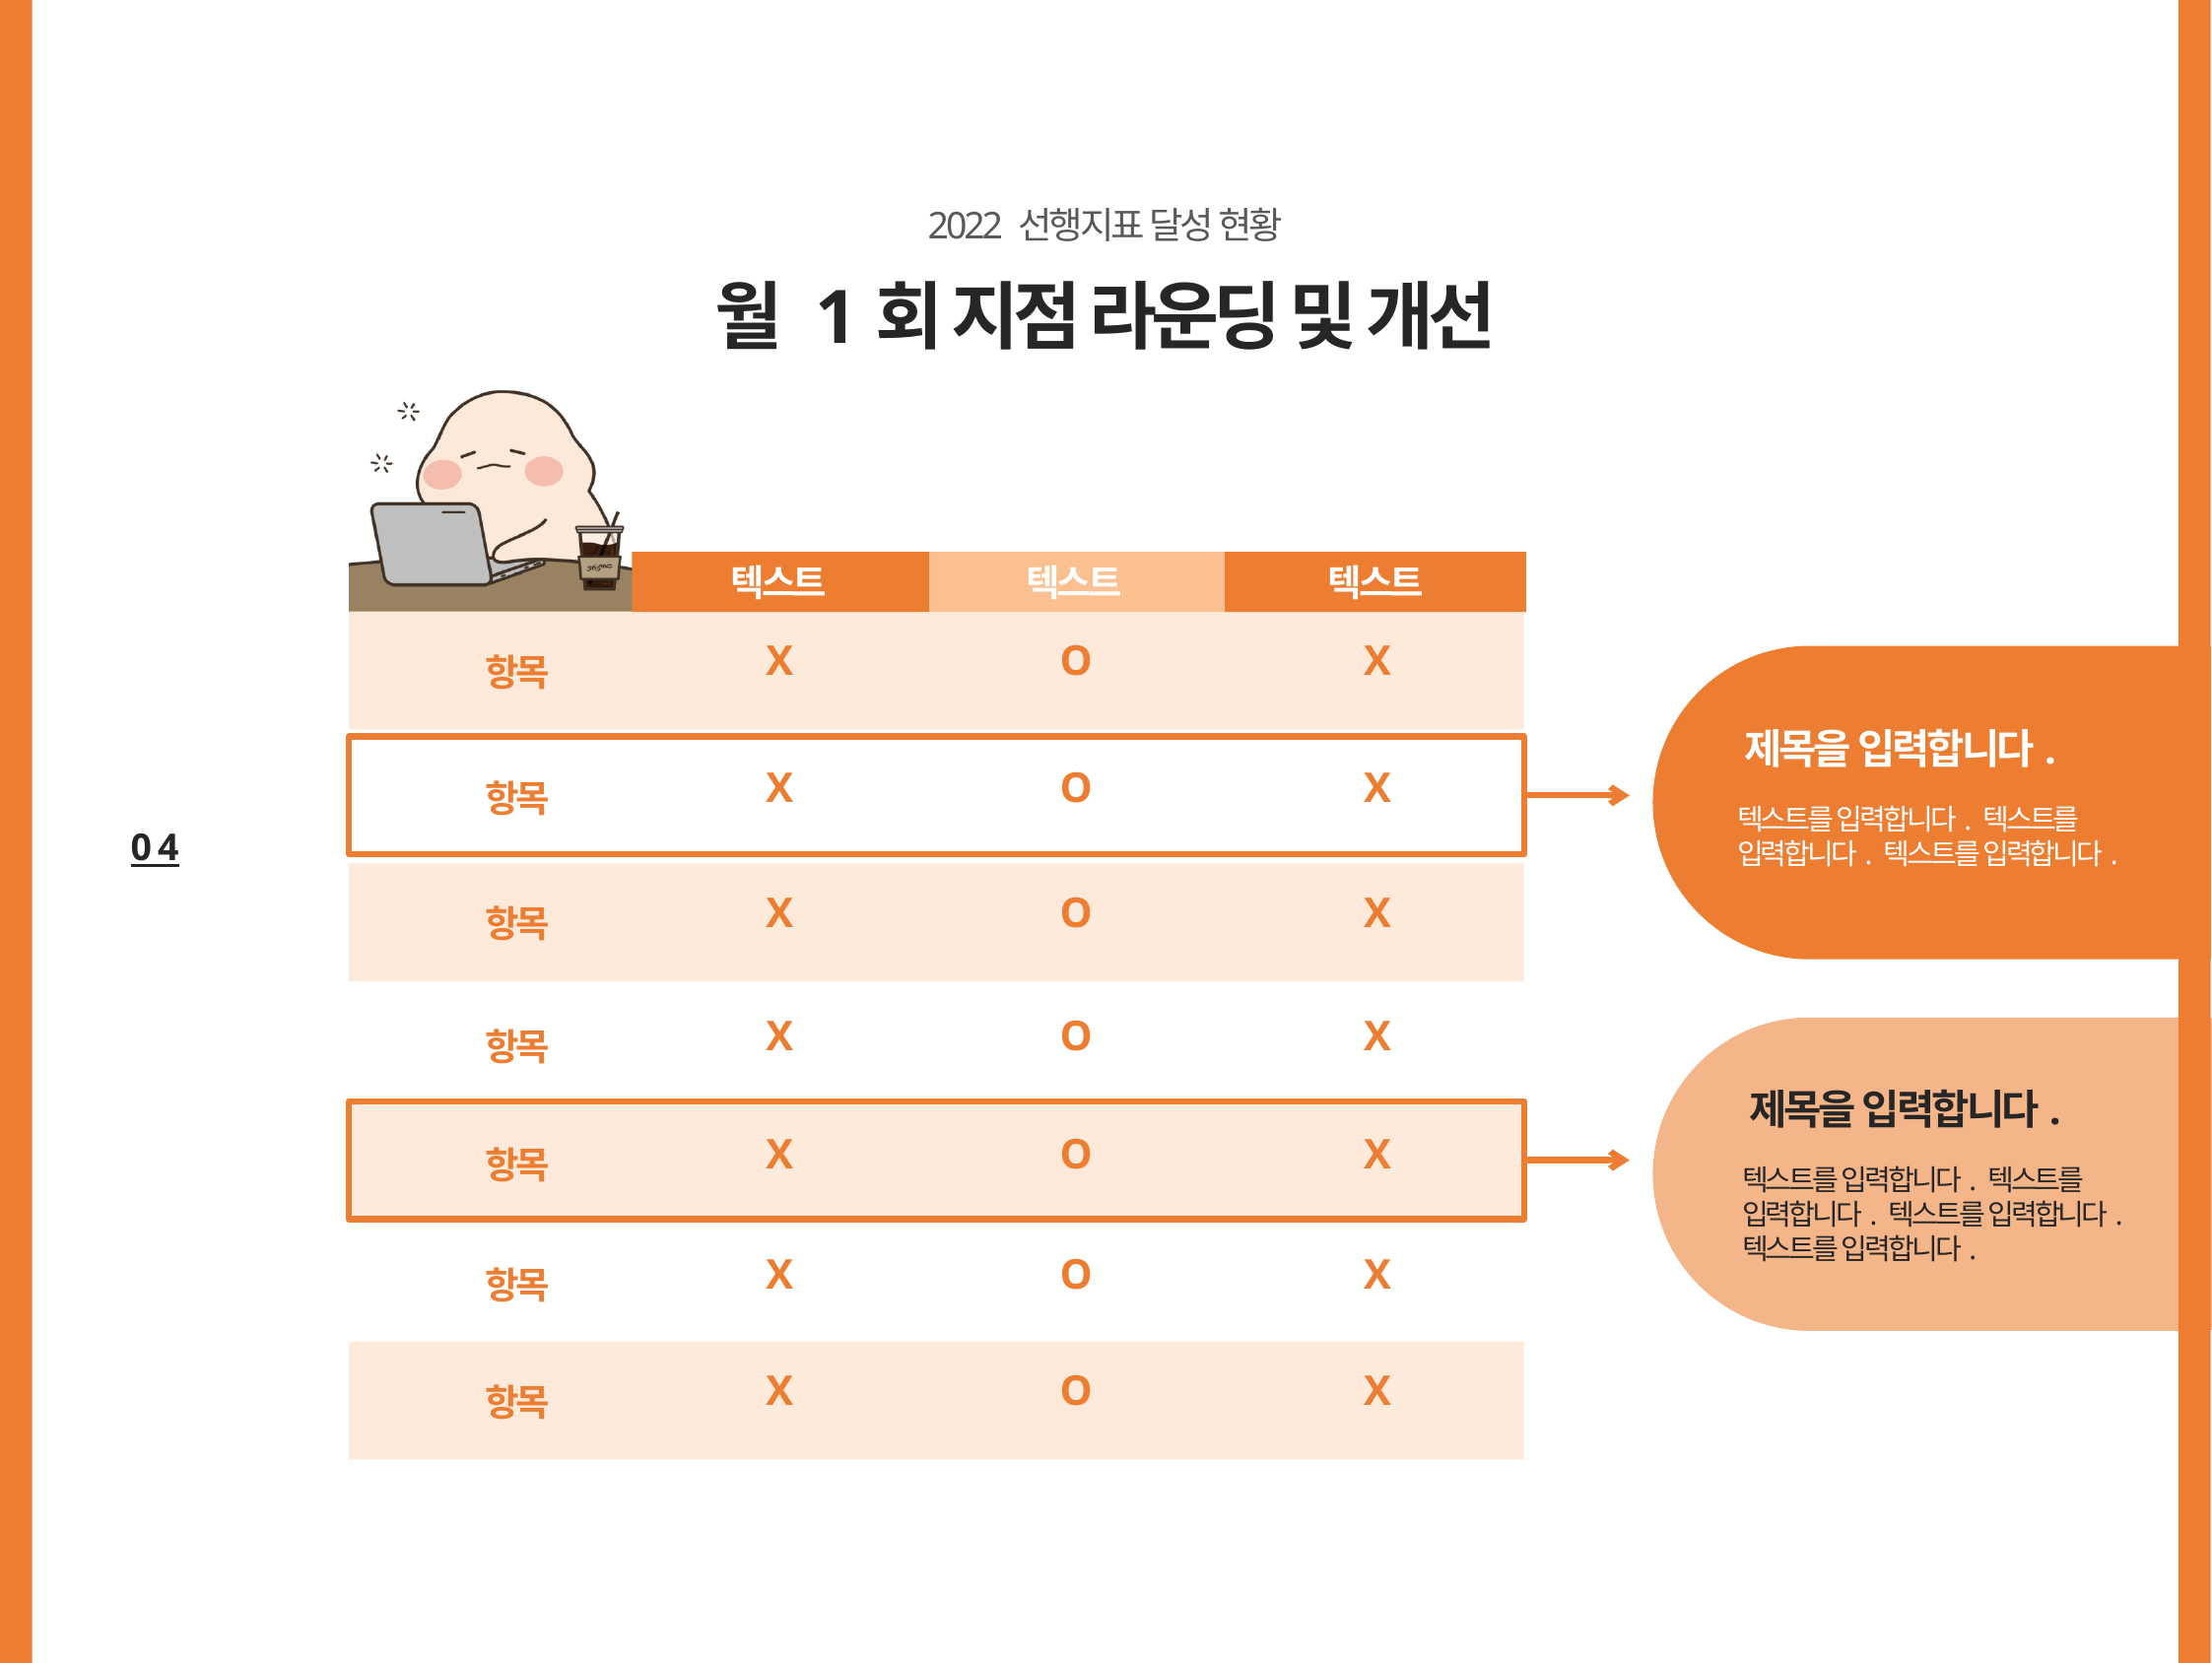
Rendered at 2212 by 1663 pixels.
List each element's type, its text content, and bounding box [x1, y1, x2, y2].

text_box 텍스트를 입력합니다. 텍스트를 입력합니다. 텍스트를 입력합니다. [1722, 793, 2142, 878]
text_box 텍스트를 입력합니다. 텍스트를 입력합니다. 텍스트를 입력합니다. 텍스트를 입력합니다. [1727, 1154, 2142, 1273]
text_box 항목 [470, 1254, 566, 1314]
picture [349, 366, 633, 613]
text_box X [751, 1357, 808, 1422]
text_box O [1044, 1357, 1107, 1422]
text_box [347, 1340, 1526, 1462]
text_box 04 [107, 790, 202, 880]
text_box [347, 734, 1526, 856]
text_box [1650, 643, 2177, 962]
text_box 항목 [470, 893, 566, 953]
text_box [931, 550, 1227, 614]
text_box 텍스트 [1312, 552, 1440, 612]
text_box [637, 550, 931, 614]
text_box 텍스트 [1011, 552, 1137, 612]
text_box [2177, 0, 2212, 1663]
text_box O [1044, 1001, 1107, 1066]
text_box [347, 1099, 1526, 1222]
text_box [347, 861, 1526, 983]
text_box 월 1회 지점 라운딩 및 개선 [693, 258, 1518, 369]
text_box X [751, 1001, 808, 1066]
text_box X [751, 1239, 808, 1304]
text_box X [751, 627, 808, 692]
text_box 텍스트 [715, 552, 842, 612]
text_box [347, 614, 1526, 732]
text_box X [1349, 879, 1406, 944]
text_box 제목을 입력합니다. [1734, 1076, 2077, 1141]
text_box 항목 [470, 641, 566, 700]
text_box X [1349, 1357, 1406, 1422]
text_box 항목 [470, 1016, 566, 1076]
text_box X [1349, 627, 1406, 692]
text_box X [1349, 1001, 1406, 1066]
text_box [1227, 550, 1528, 614]
text_box O [1044, 1239, 1107, 1304]
text_box X [1349, 1239, 1406, 1304]
text_box O [1044, 879, 1107, 944]
text_box O [1044, 627, 1107, 692]
text_box 제목을 입력합니다. [1729, 715, 2072, 780]
text_box X [751, 879, 808, 944]
text_box 항목 [470, 1370, 566, 1430]
text_box [1650, 1015, 2177, 1333]
text_box [0, 0, 34, 1663]
text_box 2022 선행지표 달성 현황 [905, 190, 1307, 258]
